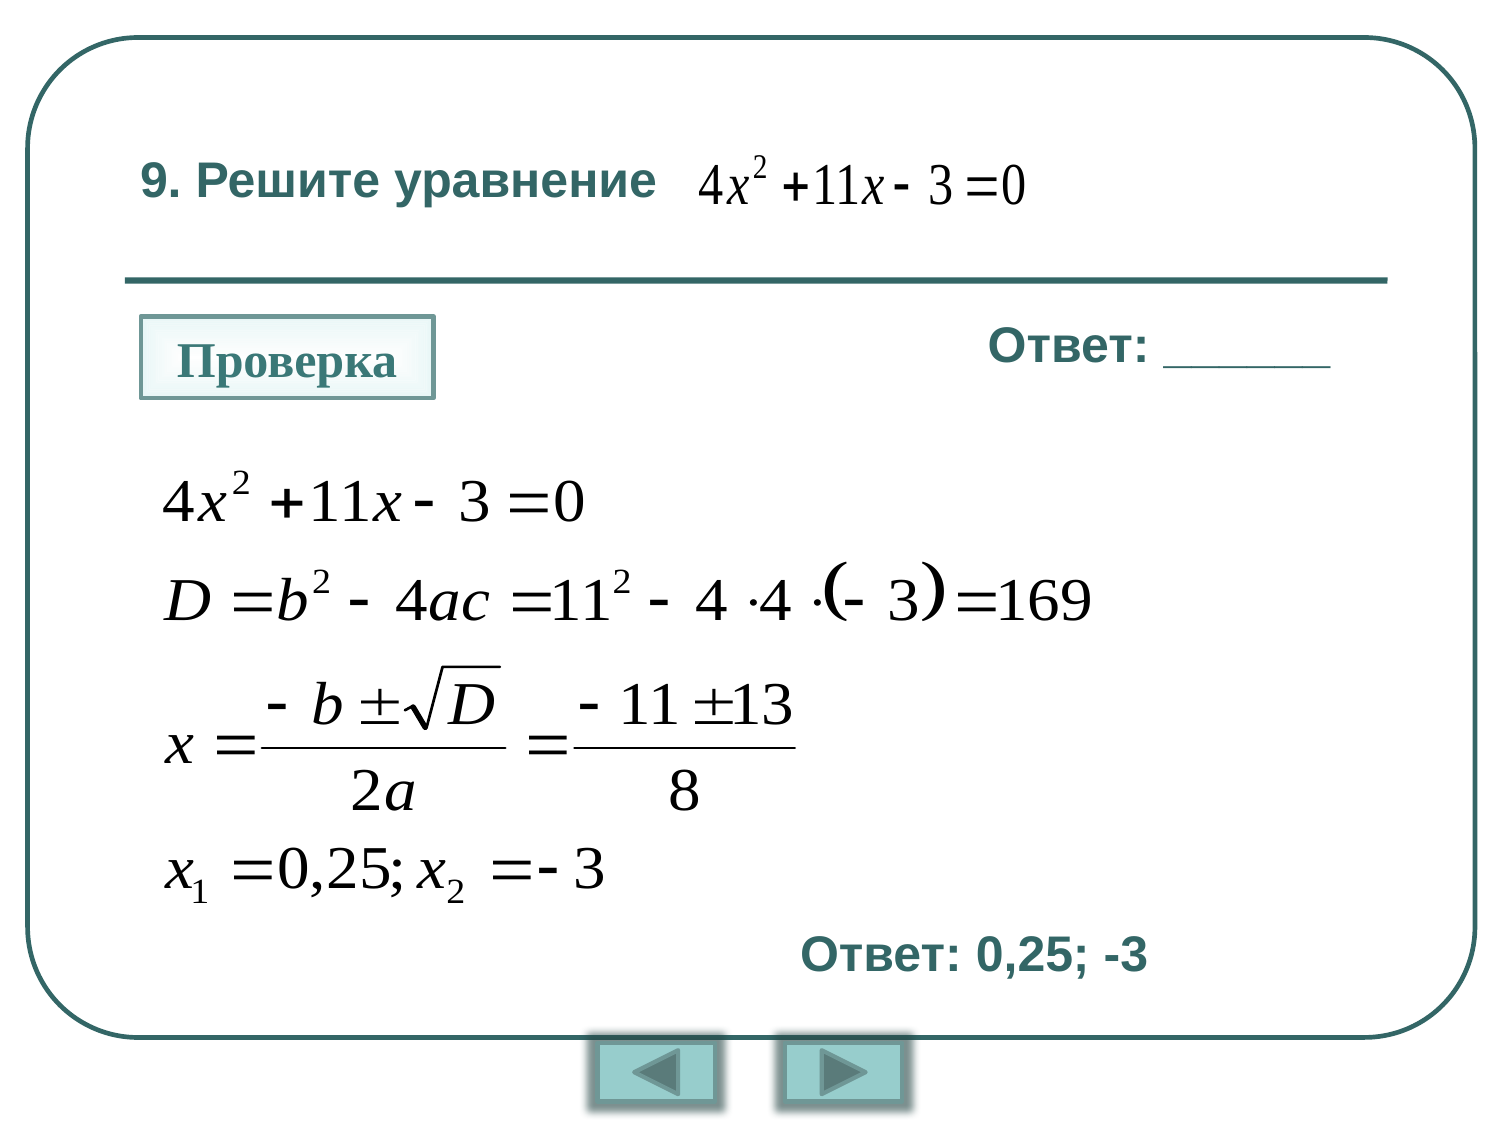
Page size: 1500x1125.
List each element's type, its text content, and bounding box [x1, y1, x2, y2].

title 9. Решите уравнение [124, 87, 716, 276]
text_box Проверка [139, 314, 436, 400]
text_box [595, 1041, 717, 1104]
text_box [783, 1041, 904, 1104]
text_box Ответ: 0,25; -3 [785, 913, 1254, 1024]
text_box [691, 140, 1036, 221]
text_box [152, 452, 1102, 920]
list Ответ: ______ [972, 304, 1376, 415]
